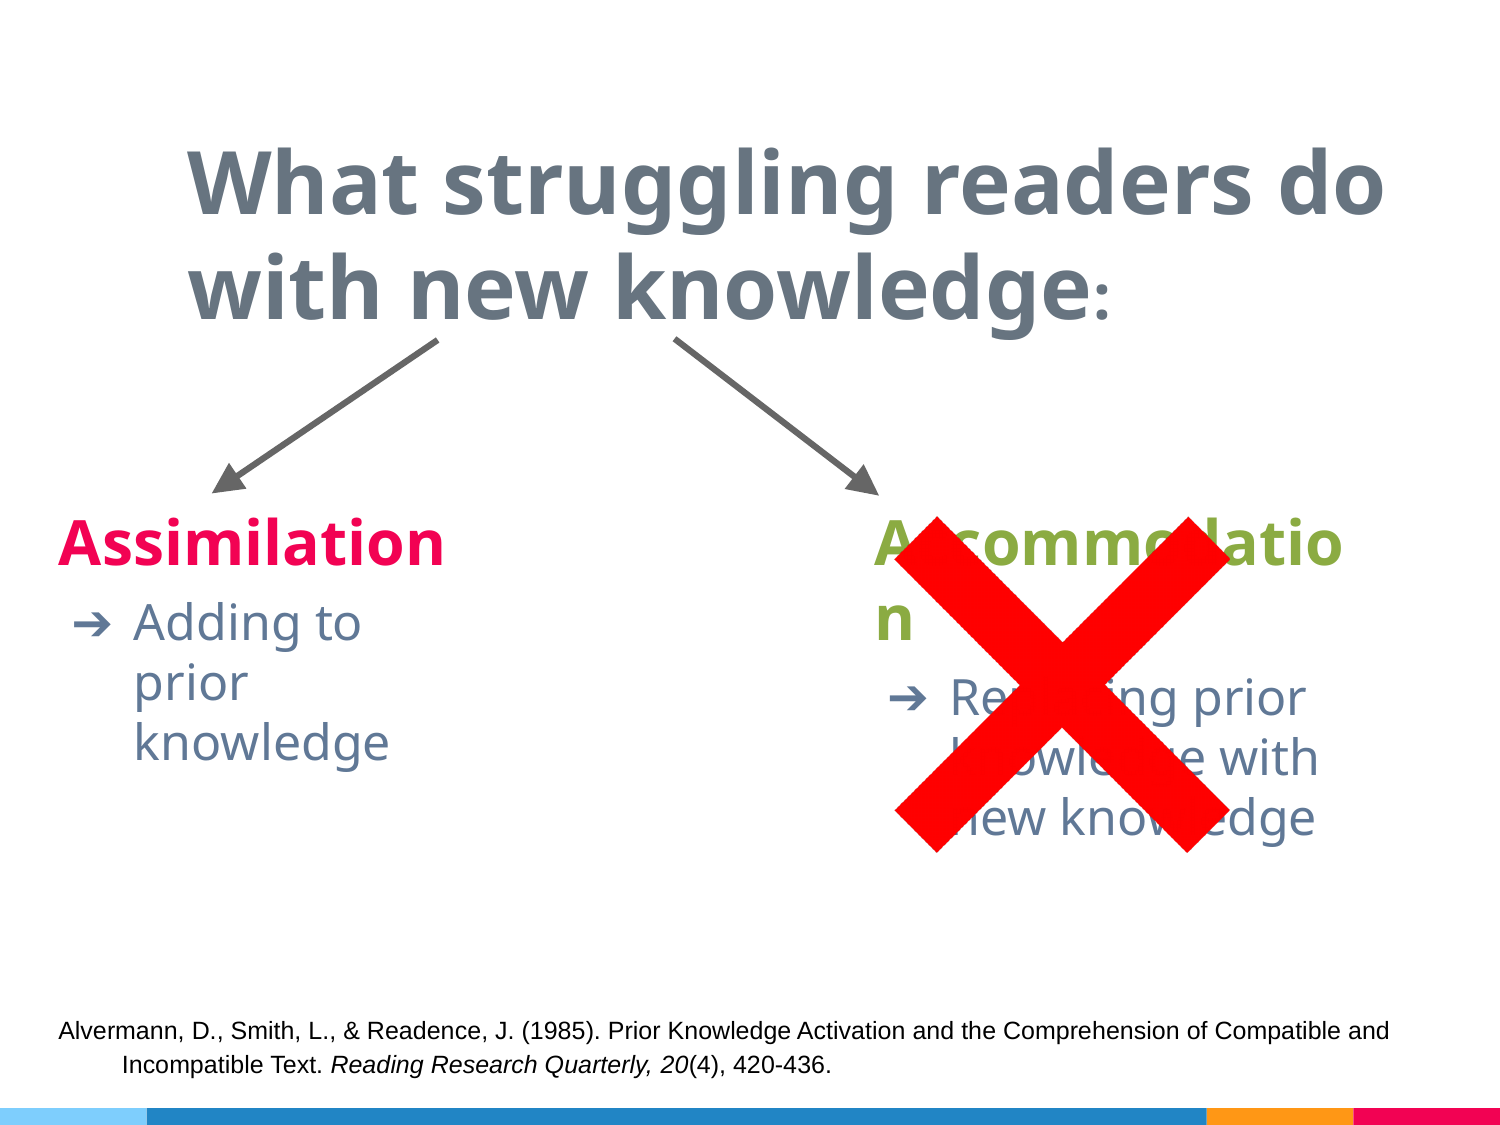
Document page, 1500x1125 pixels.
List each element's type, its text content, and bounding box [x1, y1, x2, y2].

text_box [674, 338, 880, 496]
picture [893, 516, 1231, 853]
text_box Assimilation Adding to prior knowledge [43, 488, 503, 786]
text_box Accommodation Replacing prior knowledge with new knowledge [859, 488, 1382, 825]
text_box What struggling readers do with new knowledge: [172, 108, 1450, 352]
list Alvermann, D., Smith, L., & Readence, J. (1985). Prior Knowledge Activation and the Comprehension of Compatible and Incompatible Text. Reading Research Quarterly, 20(4), 420-436. [43, 1017, 1451, 1094]
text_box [211, 339, 438, 494]
